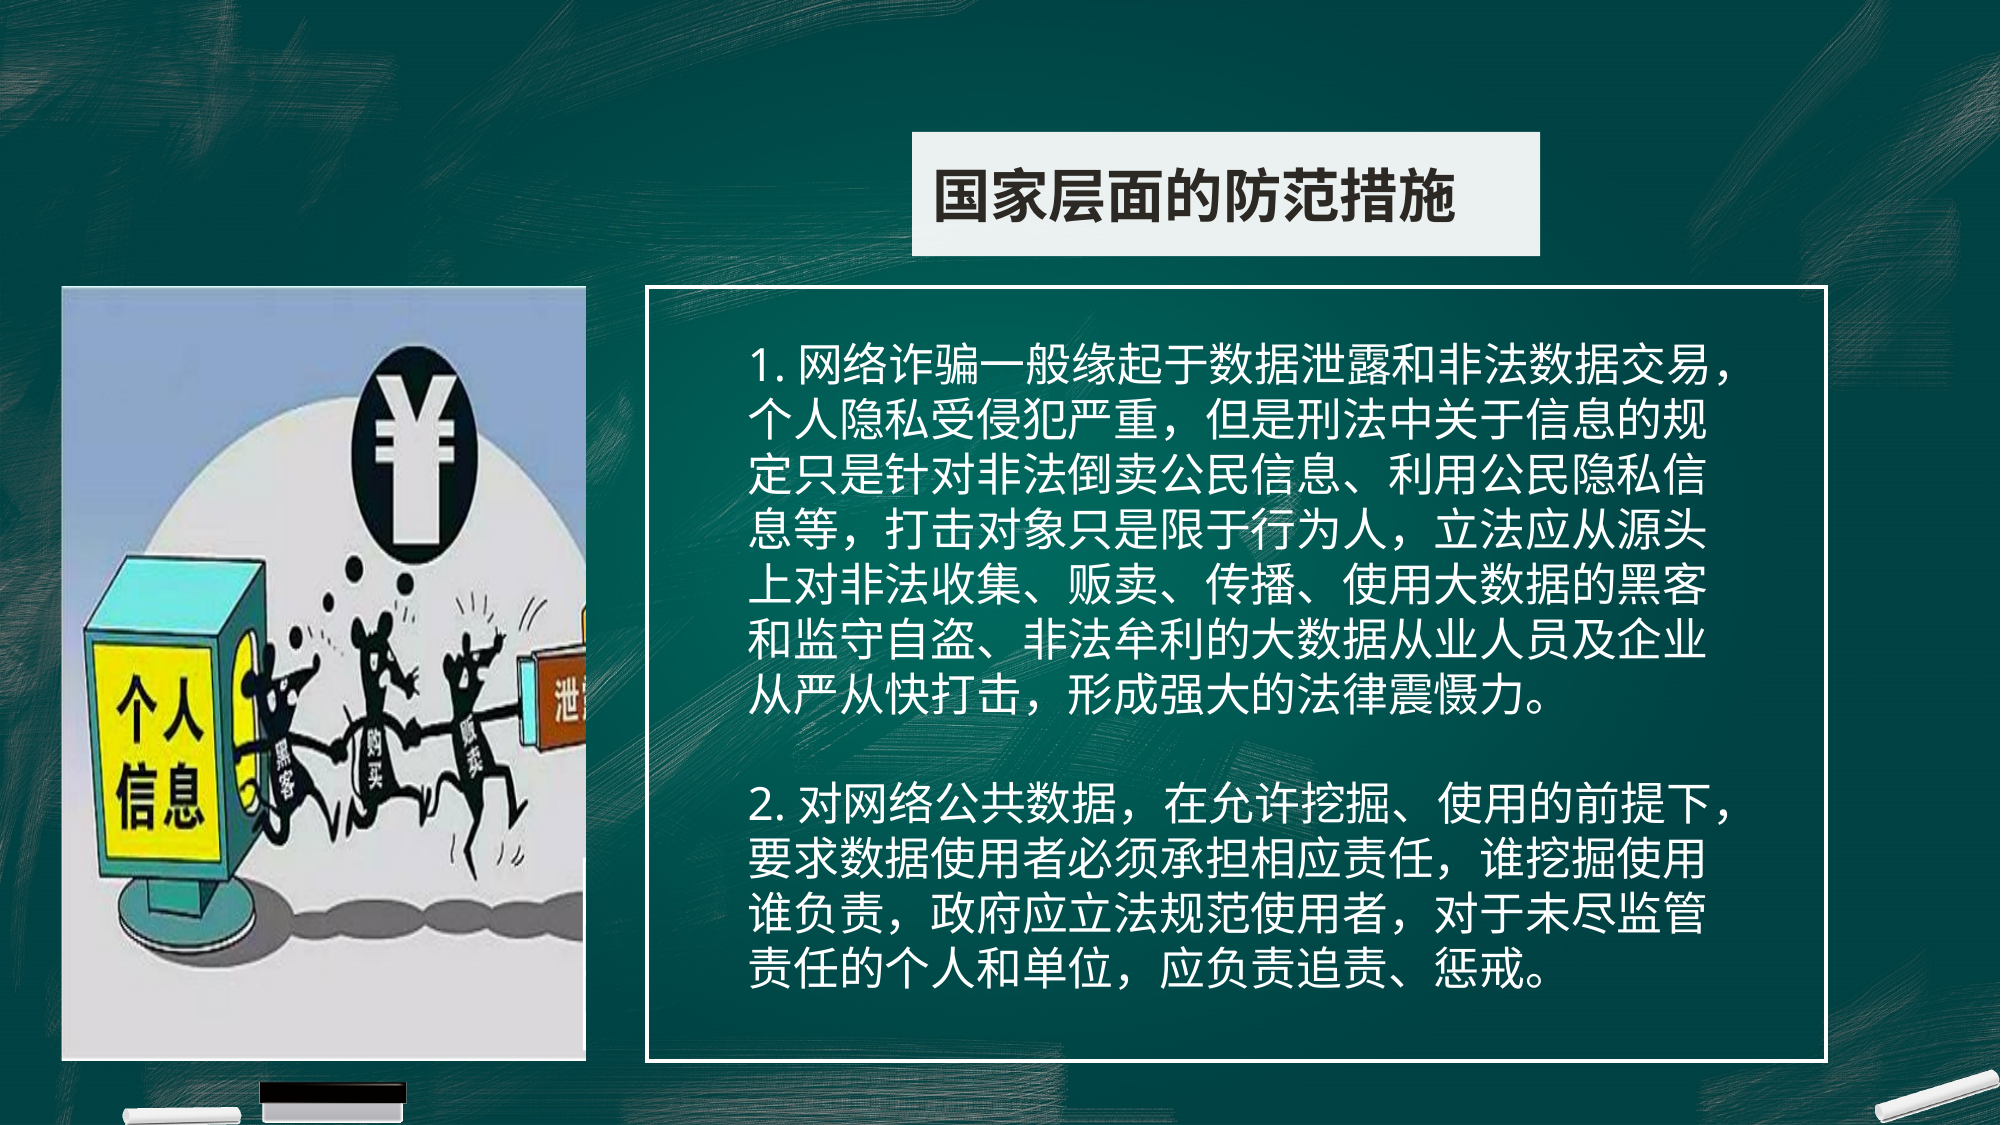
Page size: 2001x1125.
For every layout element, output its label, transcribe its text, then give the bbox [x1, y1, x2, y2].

text_box [646, 286, 1827, 1061]
text_box 1.网络诈骗一般缘起于数据泄露和非法数据交易，个人隐私受侵犯严重，但是刑法中关于信息的规定只是针对非法倒卖公民信息、利用公民隐私信息等，打击对象只是限于行为人，立法应从源头上对非法收集、贩卖、传播、使用大数据的黑客和监守自盗、非法牟利的大数据从业人员及企业从严从快打击，形成强大的法律震慑力。 2.对网络公共数据，在允许挖掘、使用的前提下，要求数据使用者必须承担相应责任，谁挖掘使用谁负责，政府应立法规范使用者，对于未尽监管责任的个人和单位，应负责追责、惩戒。 [732, 327, 1750, 1038]
picture [0, 0, 2000, 1125]
text_box 国家层面的防范措施 [912, 131, 1541, 257]
